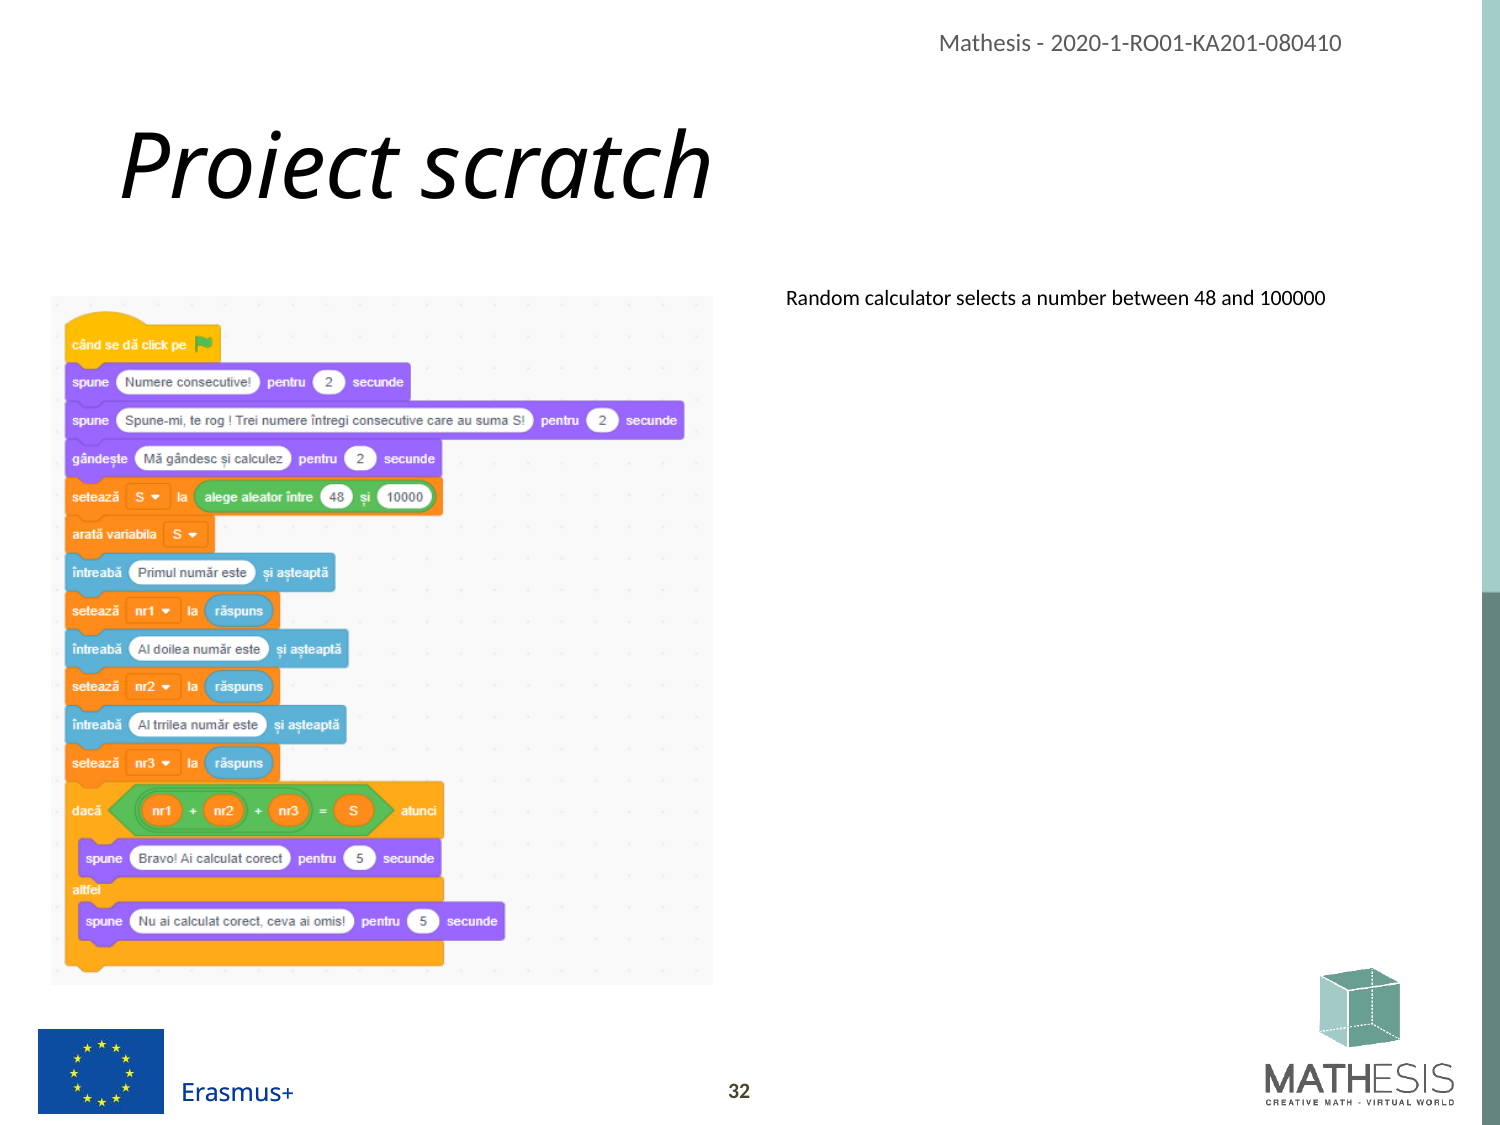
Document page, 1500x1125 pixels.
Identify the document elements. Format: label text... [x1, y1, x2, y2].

title Proiect scratch [103, 59, 1397, 278]
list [51, 296, 713, 985]
picture [38, 1029, 164, 1114]
text_box Random calculator selects a number between 48 and 100000 [771, 275, 1342, 317]
